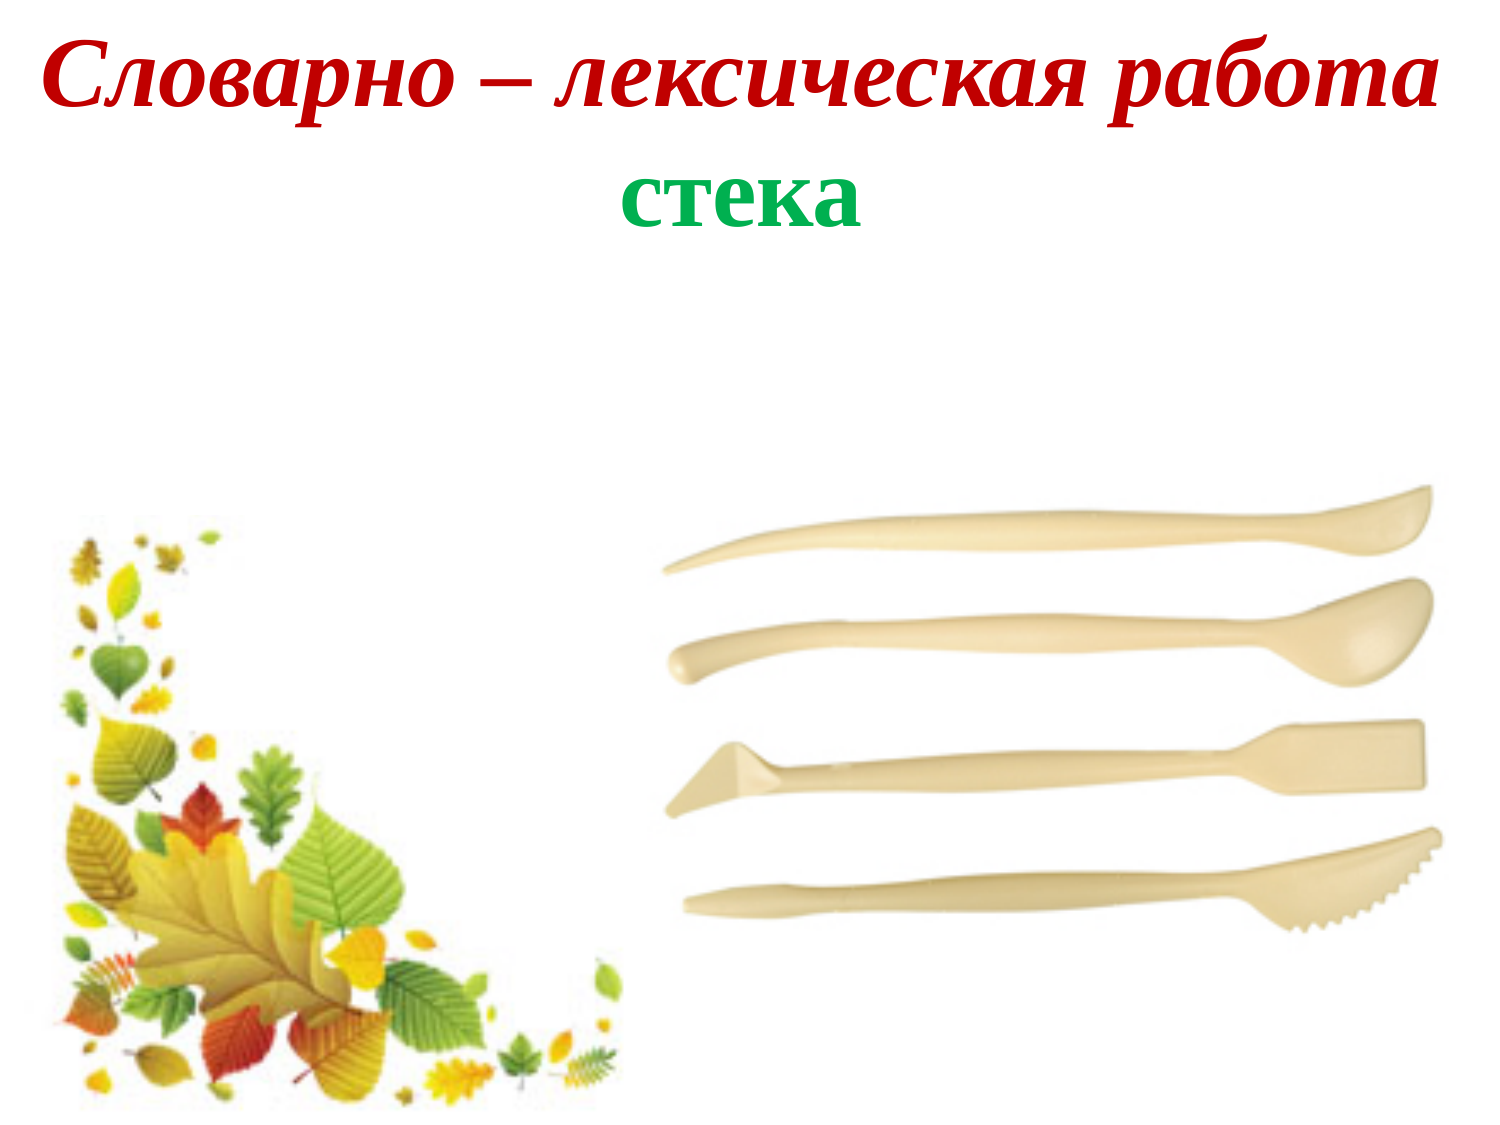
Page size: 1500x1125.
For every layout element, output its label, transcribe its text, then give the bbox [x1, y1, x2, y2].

text_box Словарно – лексическая работа стека [0, 0, 1483, 187]
picture [0, 269, 1483, 1125]
